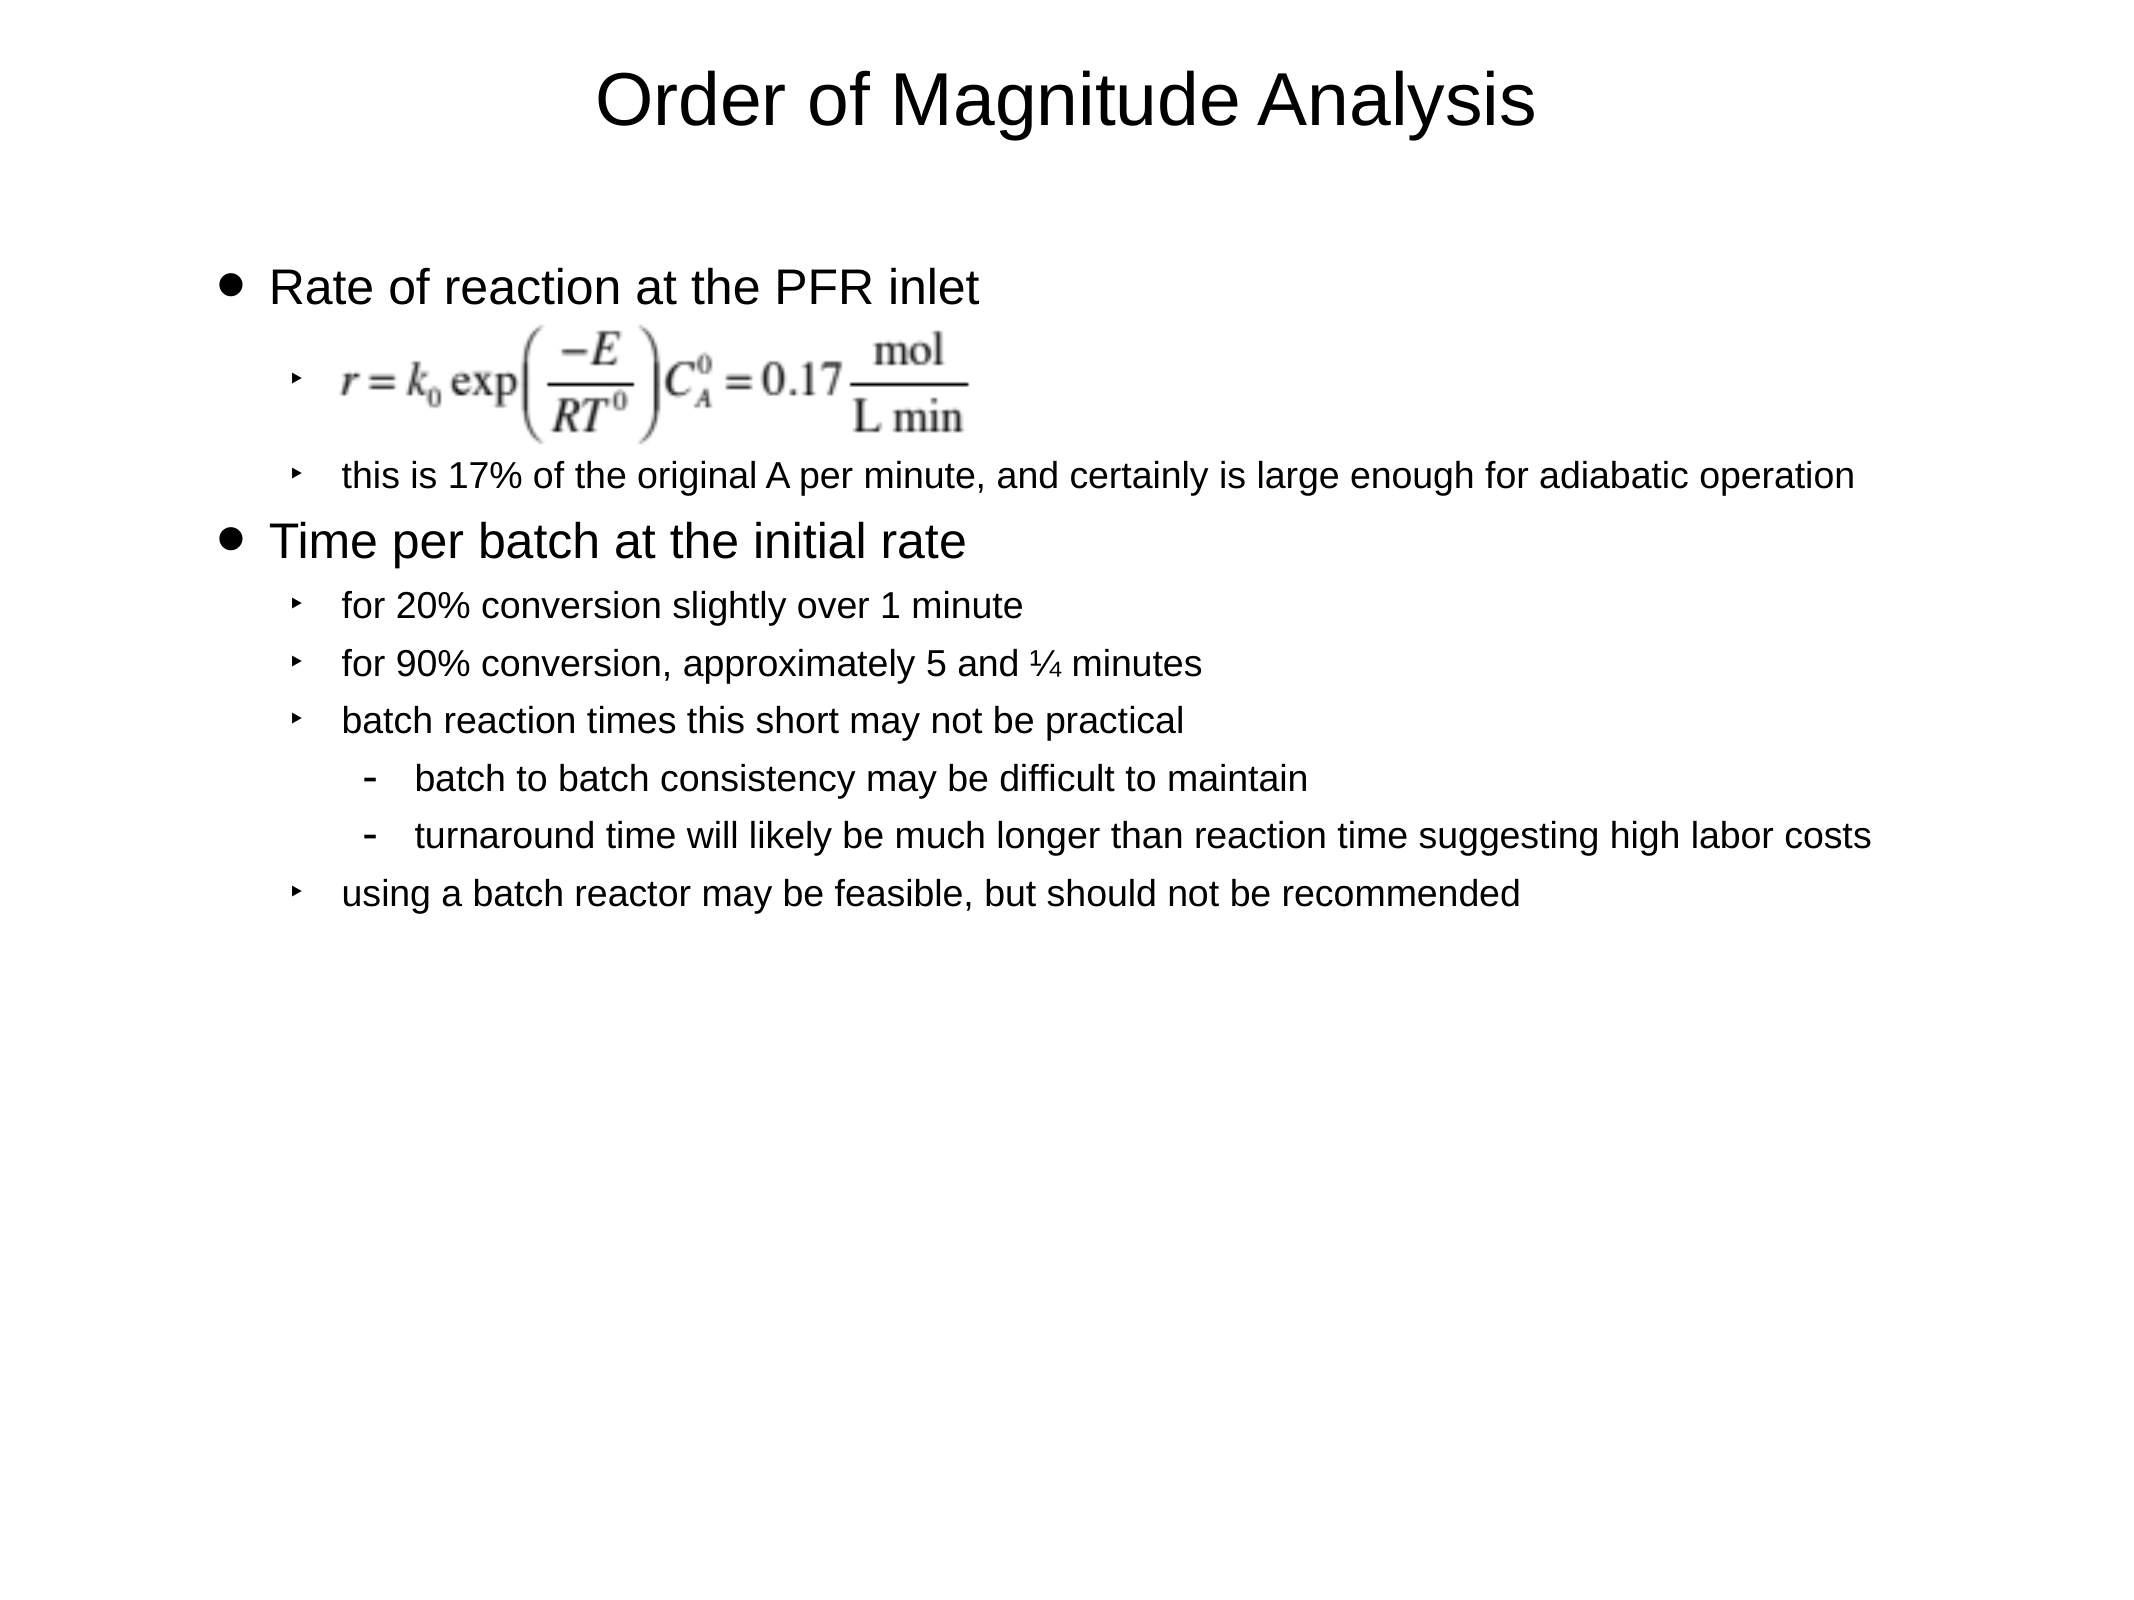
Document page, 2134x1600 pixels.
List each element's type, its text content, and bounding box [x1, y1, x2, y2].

title Order of Magnitude Analysis [208, 41, 1925, 245]
picture [335, 317, 976, 449]
list Rate of reaction at the PFR inlet this is 17% of the original A per minute, and certainly is large enough for adiabatic operation Time per batch at the initial rate for 20% conversion slightly over 1 minute for 90% conversion, approximately 5 and ¼ minutes batch reaction times this short may not be practical batch to batch consistency may be difficult to maintain turnaround time will likely be much longer than reaction time suggesting high labor costs using a batch reactor may be feasible, but should not be recommended [208, 245, 1925, 1463]
